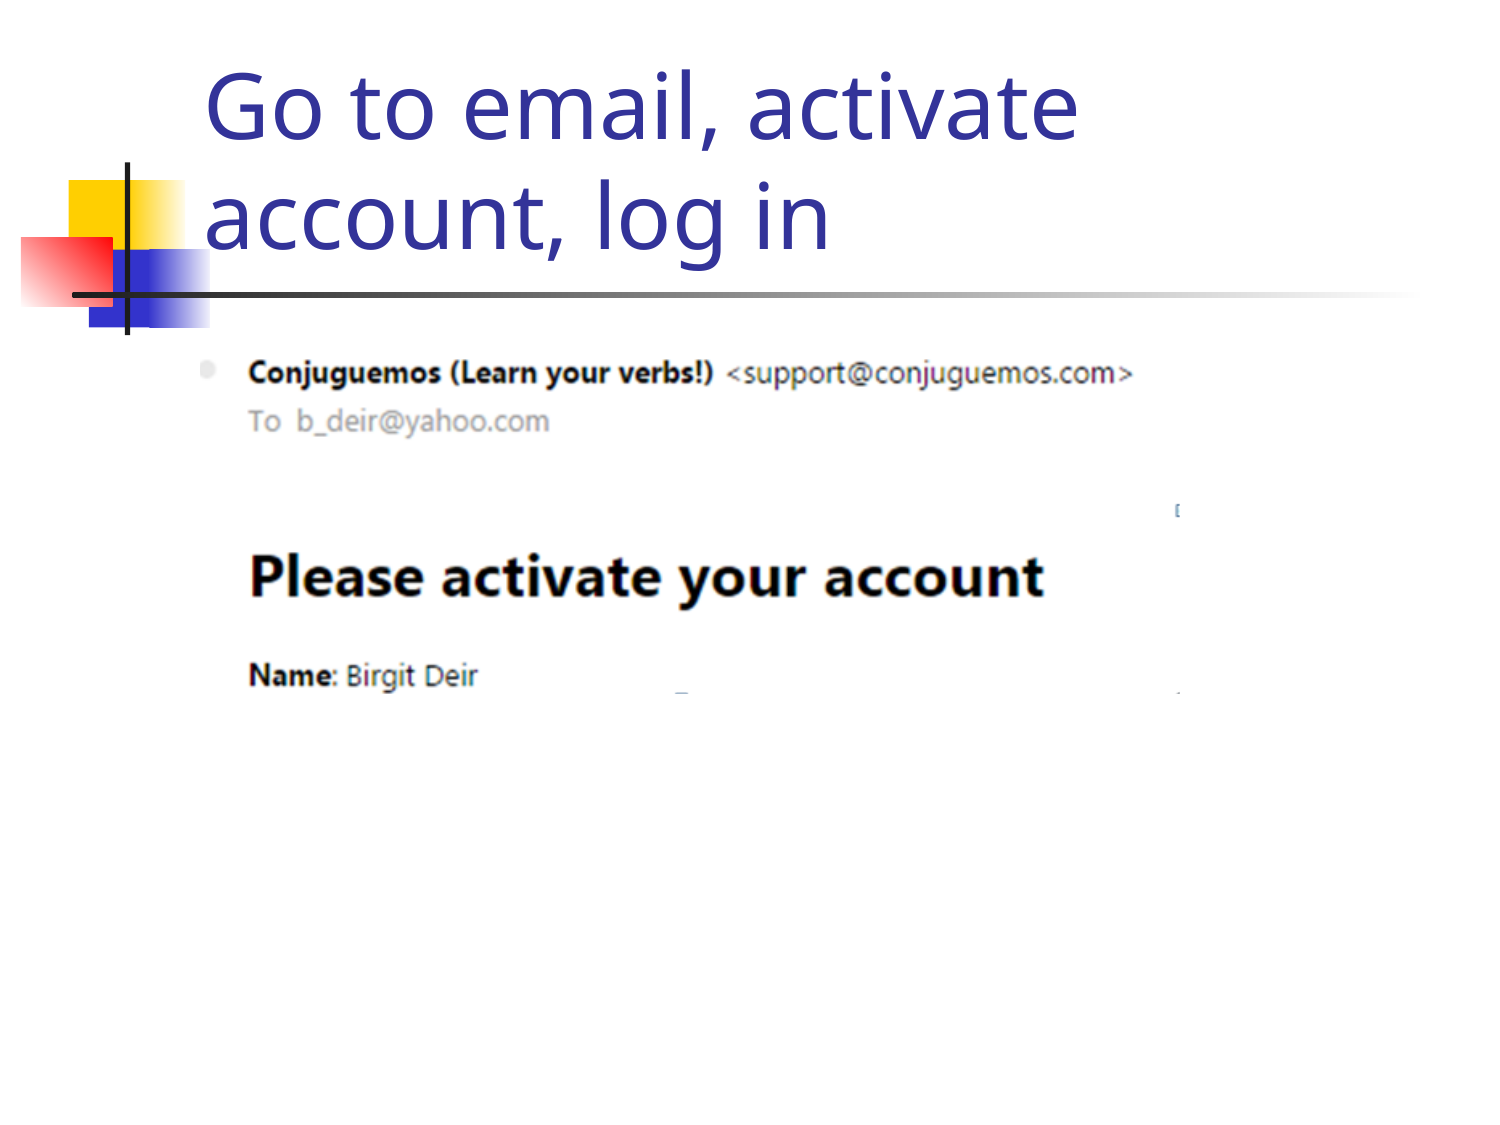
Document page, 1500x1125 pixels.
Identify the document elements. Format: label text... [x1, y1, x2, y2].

title Go to email, activate account, log in [188, 34, 1468, 276]
picture [199, 337, 1180, 694]
